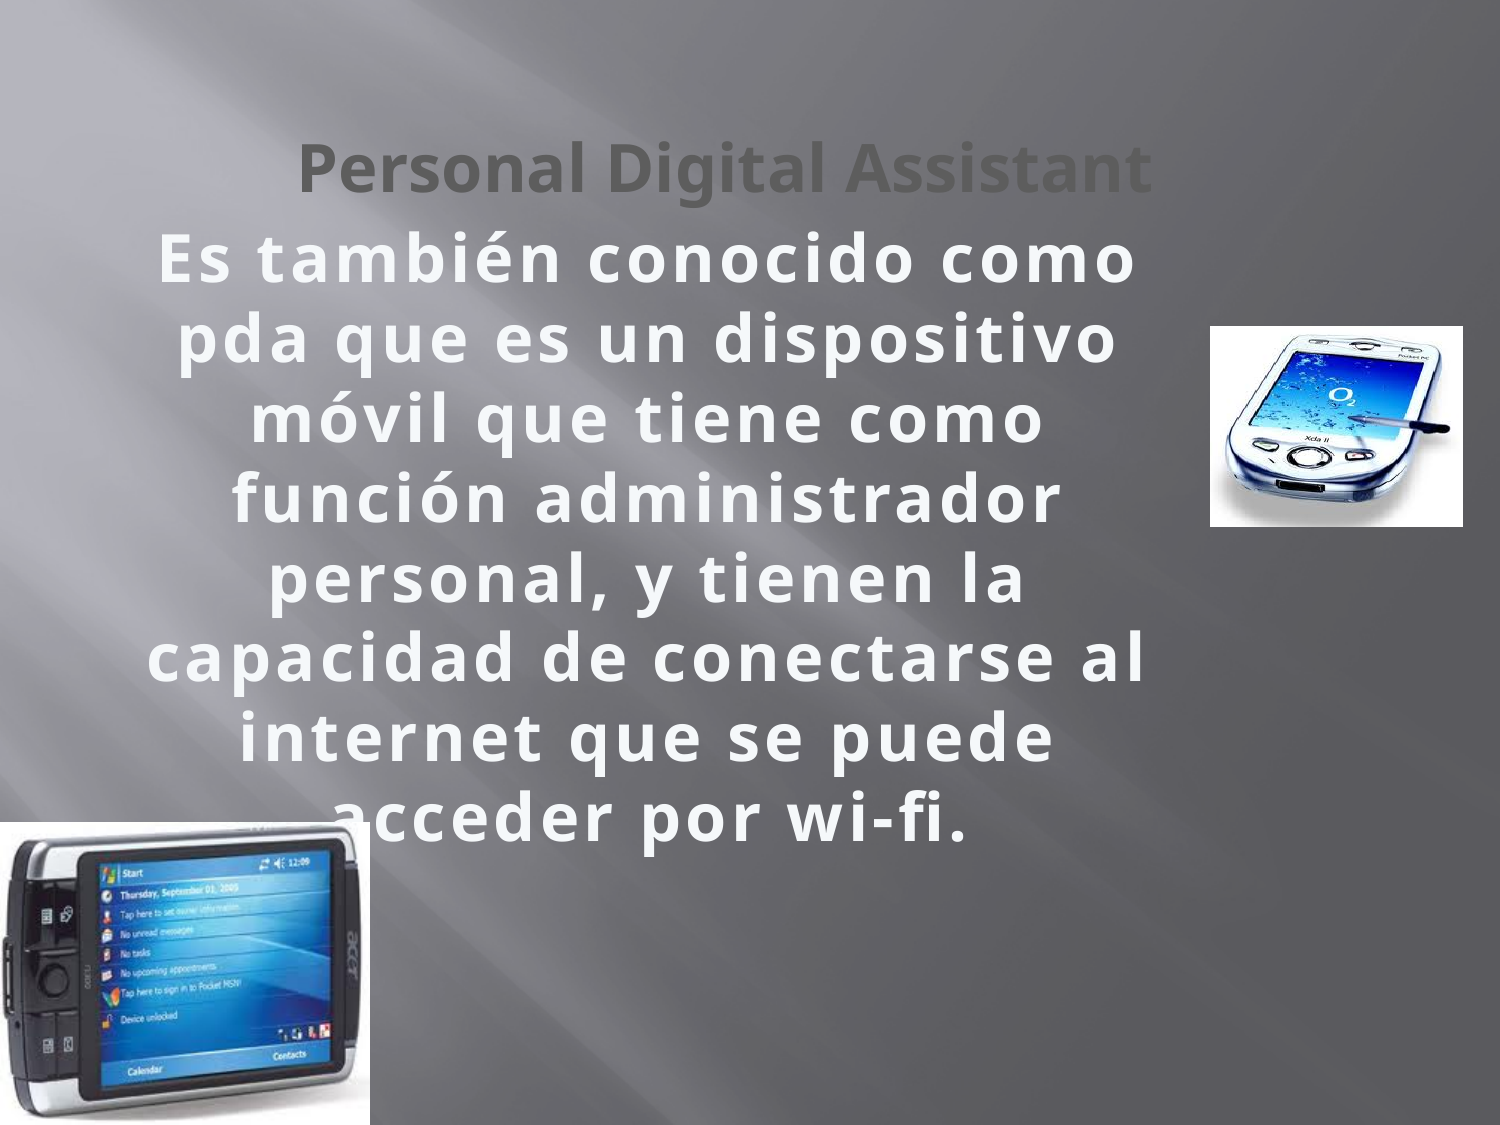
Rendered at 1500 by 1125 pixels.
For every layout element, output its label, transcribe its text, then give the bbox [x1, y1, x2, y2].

subtitle Es también conocido como pda que es un dispositivo móvil que tiene como función administrador personal, y tienen la capacidad de conectarse al internet que se puede acceder por wi-fi. [123, 208, 1174, 496]
picture [1210, 325, 1463, 528]
picture [0, 822, 370, 1125]
title Personal Digital Assistant [88, 125, 1364, 367]
